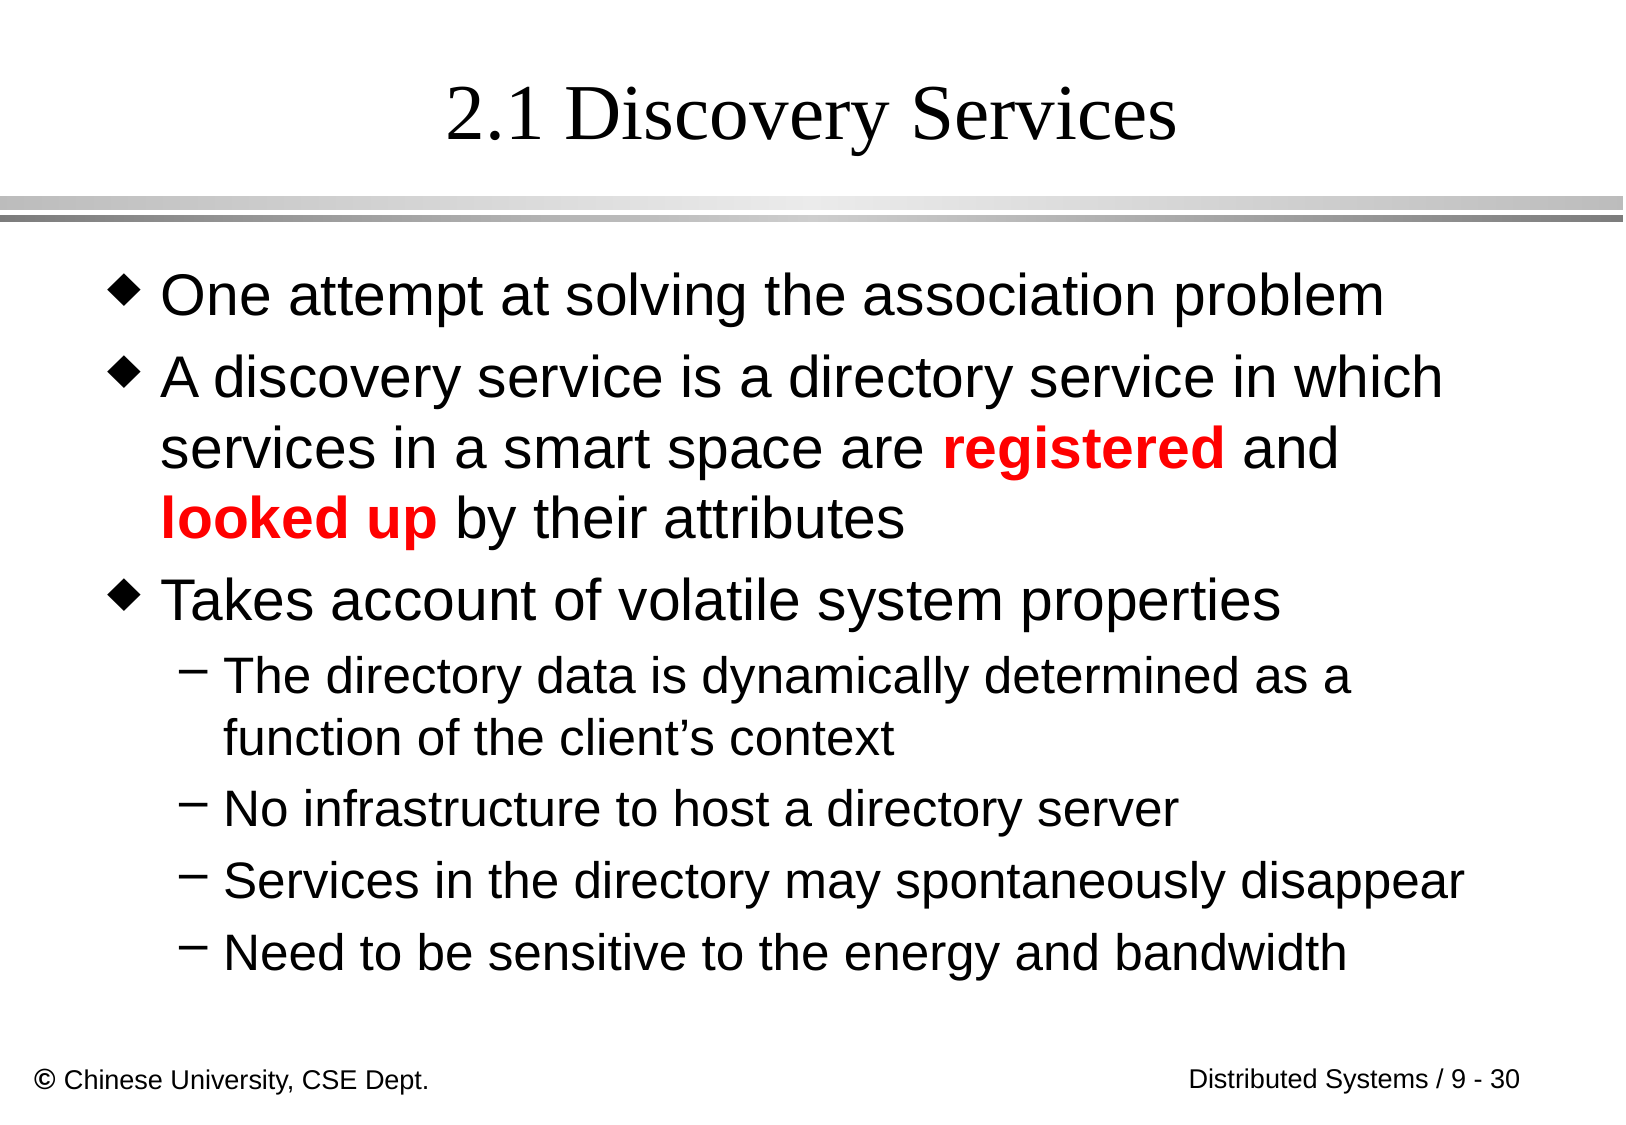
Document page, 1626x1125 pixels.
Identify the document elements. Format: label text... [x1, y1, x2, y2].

list One attempt at solving the association problem A discovery service is a directory service in which services in a smart space are registered and looked up by their attributes Takes account of volatile system properties The directory data is dynamically determined as a function of the client’s context No infrastructure to host a directory server Services in the directory may spontaneously disappear Need to be sensitive to the energy and bandwidth [92, 249, 1506, 1038]
title 2.1 Discovery Services [49, 62, 1576, 163]
